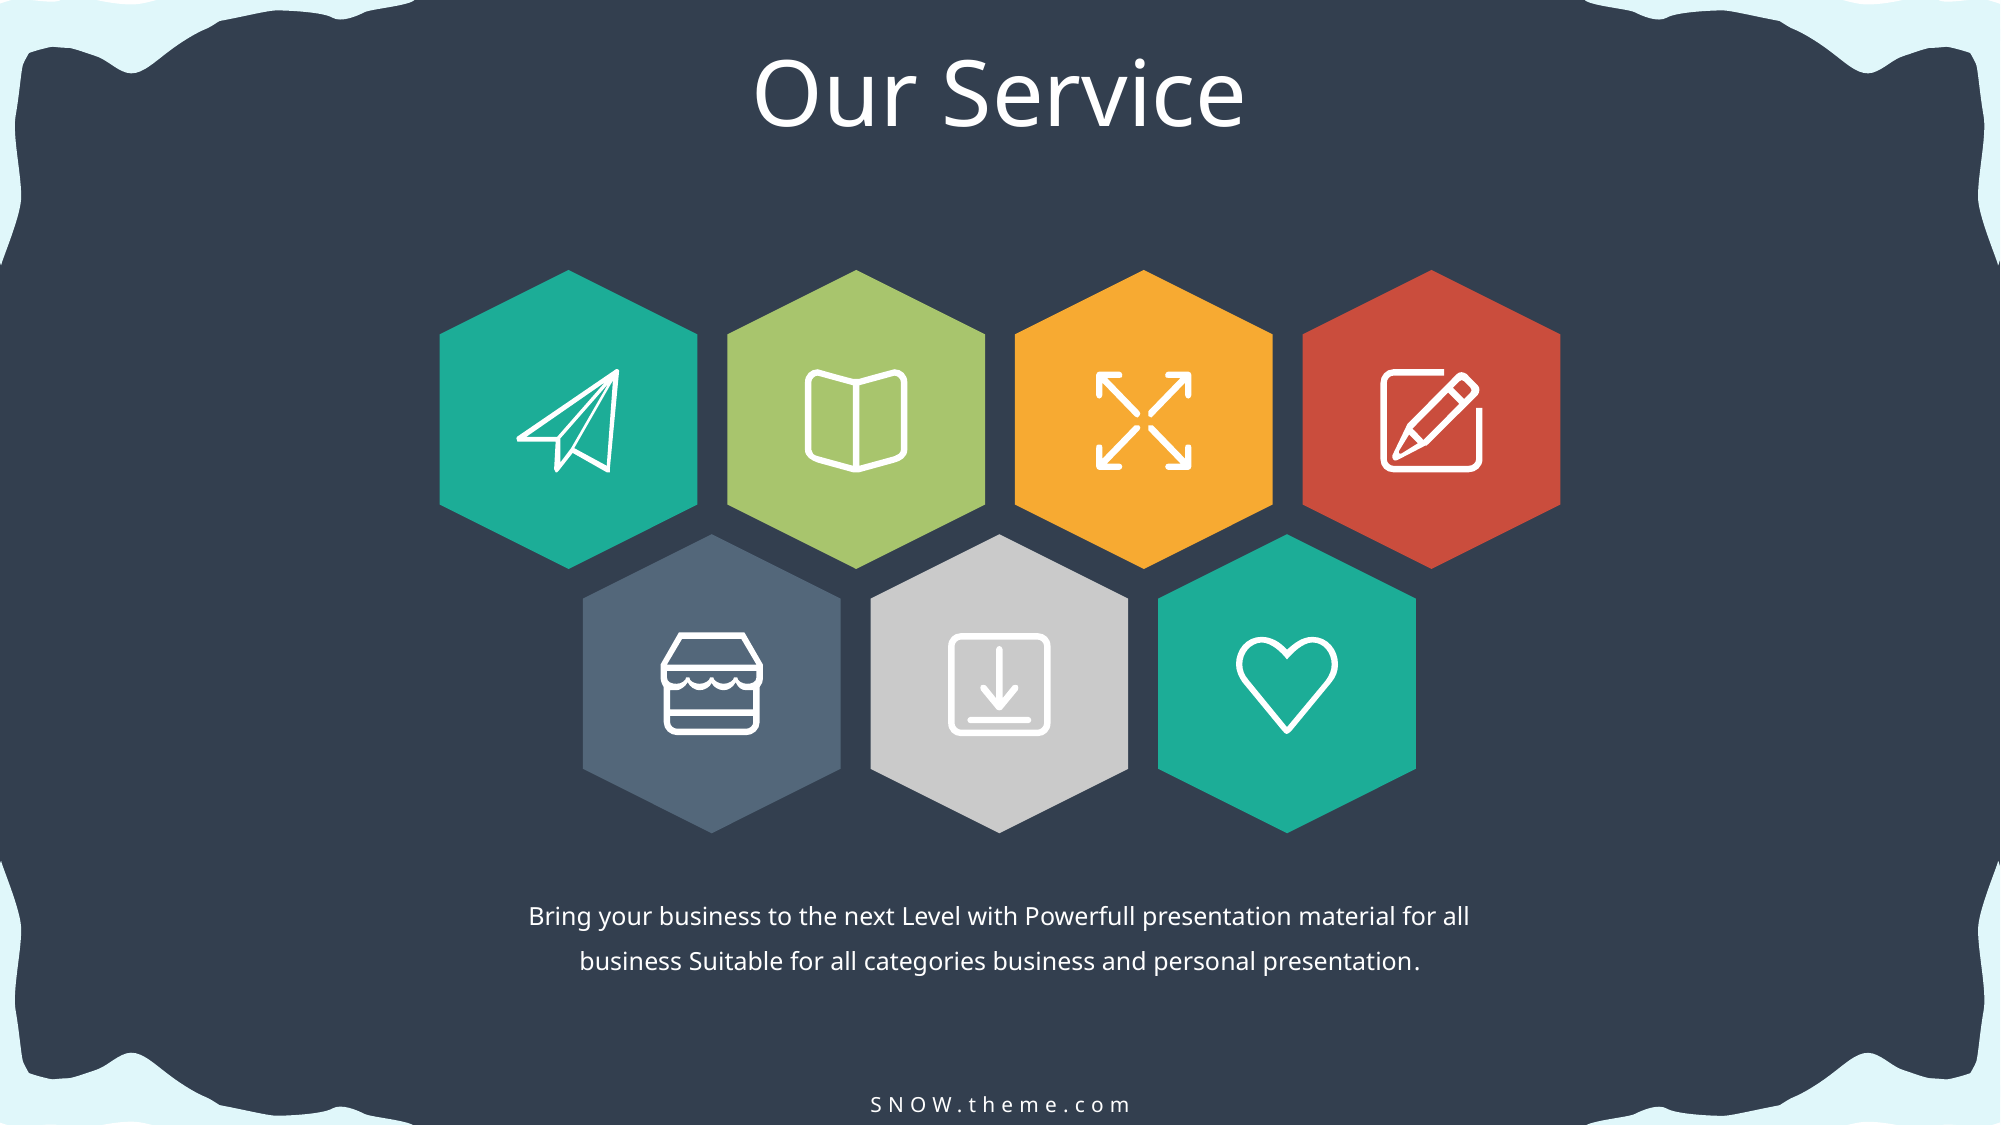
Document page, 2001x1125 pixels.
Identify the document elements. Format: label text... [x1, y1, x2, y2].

text_box [1148, 371, 1192, 418]
text_box [1096, 371, 1141, 418]
text_box Our Service [737, 27, 1263, 153]
text_box [1096, 425, 1141, 470]
text_box [869, 533, 1130, 835]
text_box [1301, 268, 1562, 571]
text_box [948, 633, 1051, 737]
text_box [1236, 636, 1339, 734]
text_box Bring your business to the next Level with Powerfull presentation material for all business Suitable for all categories business and personal presentation. [473, 878, 1527, 983]
text_box [516, 369, 620, 473]
text_box [438, 268, 699, 571]
text_box [581, 533, 842, 835]
text_box [1013, 268, 1274, 571]
text_box [804, 369, 908, 473]
text_box [660, 632, 763, 736]
text_box [726, 268, 987, 571]
text_box [1148, 425, 1192, 470]
text_box [1157, 533, 1417, 835]
text_box [1380, 369, 1483, 473]
